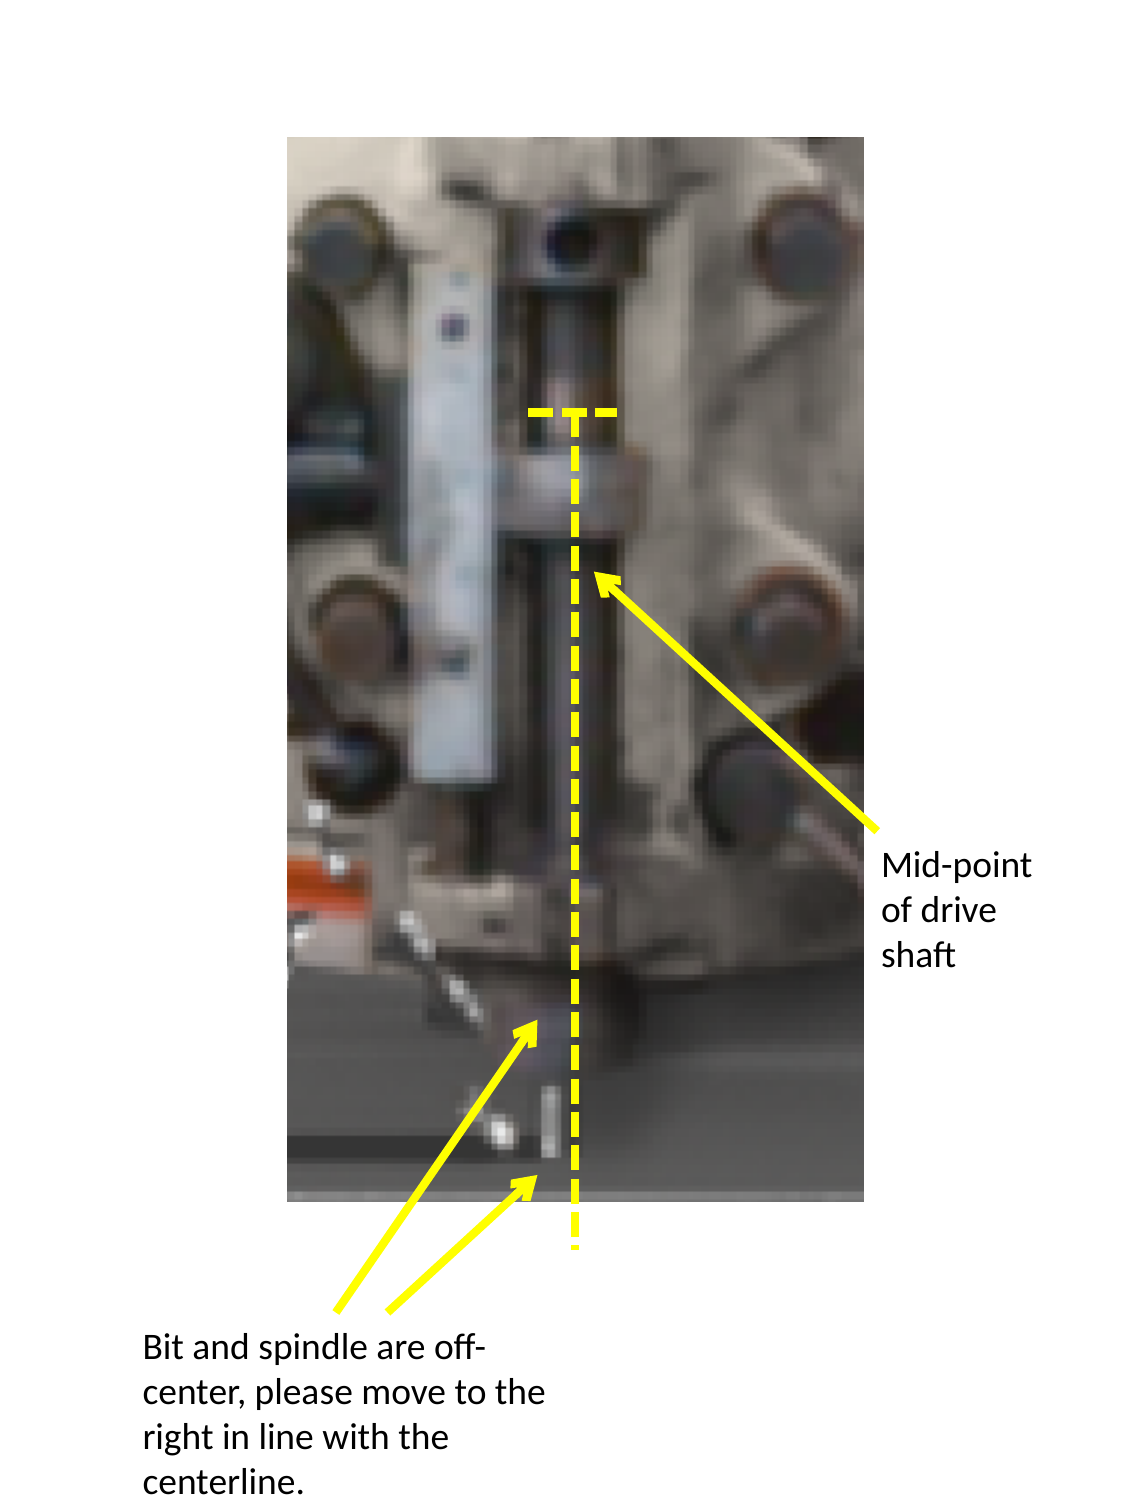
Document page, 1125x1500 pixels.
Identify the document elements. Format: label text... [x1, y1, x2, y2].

text_box Mid-point of drive shaft [868, 832, 1079, 983]
text_box Bit and spindle are off-center, please move to the right in line with the centerline. [127, 1314, 567, 1500]
picture [287, 137, 865, 1202]
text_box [593, 571, 878, 832]
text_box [335, 1019, 538, 1313]
